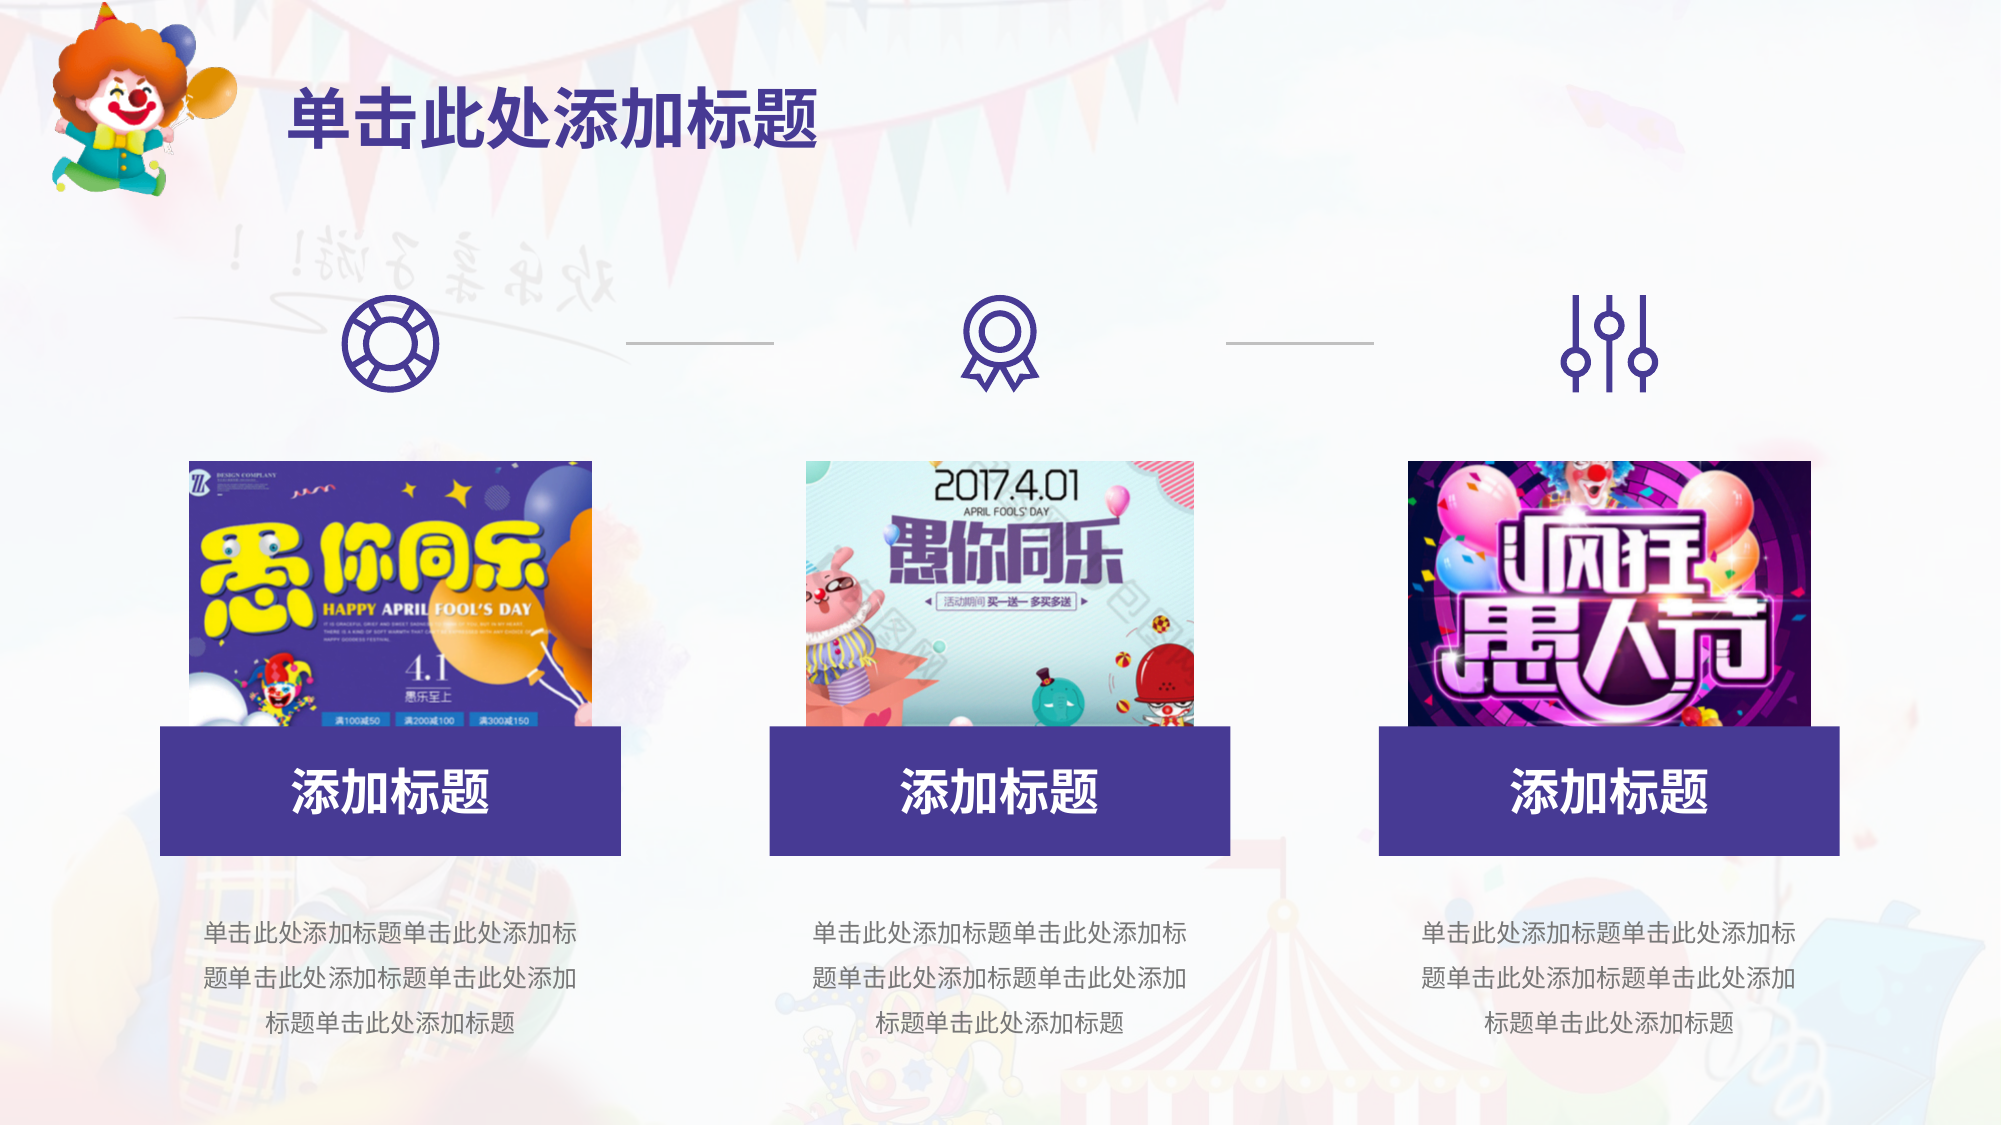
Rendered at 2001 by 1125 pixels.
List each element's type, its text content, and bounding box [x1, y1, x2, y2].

text_box [1560, 295, 1592, 393]
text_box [1378, 726, 1840, 856]
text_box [160, 726, 621, 856]
text_box [341, 294, 440, 393]
picture [189, 461, 592, 726]
text_box 单击此处添加标题单击此处添加标题单击此处添加标题单击此处添加标题单击此处添加标题 [184, 895, 598, 1045]
text_box [1594, 295, 1625, 393]
picture [806, 461, 1194, 726]
text_box 单击此处添加标题单击此处添加标题单击此处添加标题单击此处添加标题单击此处添加标题 [1402, 895, 1816, 1045]
title 单击此处添加标题 [271, 77, 1196, 166]
text_box [1627, 295, 1659, 393]
picture [41, 0, 246, 201]
picture [1408, 461, 1811, 726]
text_box 单击此处添加标题单击此处添加标题单击此处添加标题单击此处添加标题单击此处添加标题 [793, 895, 1207, 1045]
text_box [960, 294, 1040, 393]
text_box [769, 726, 1231, 856]
